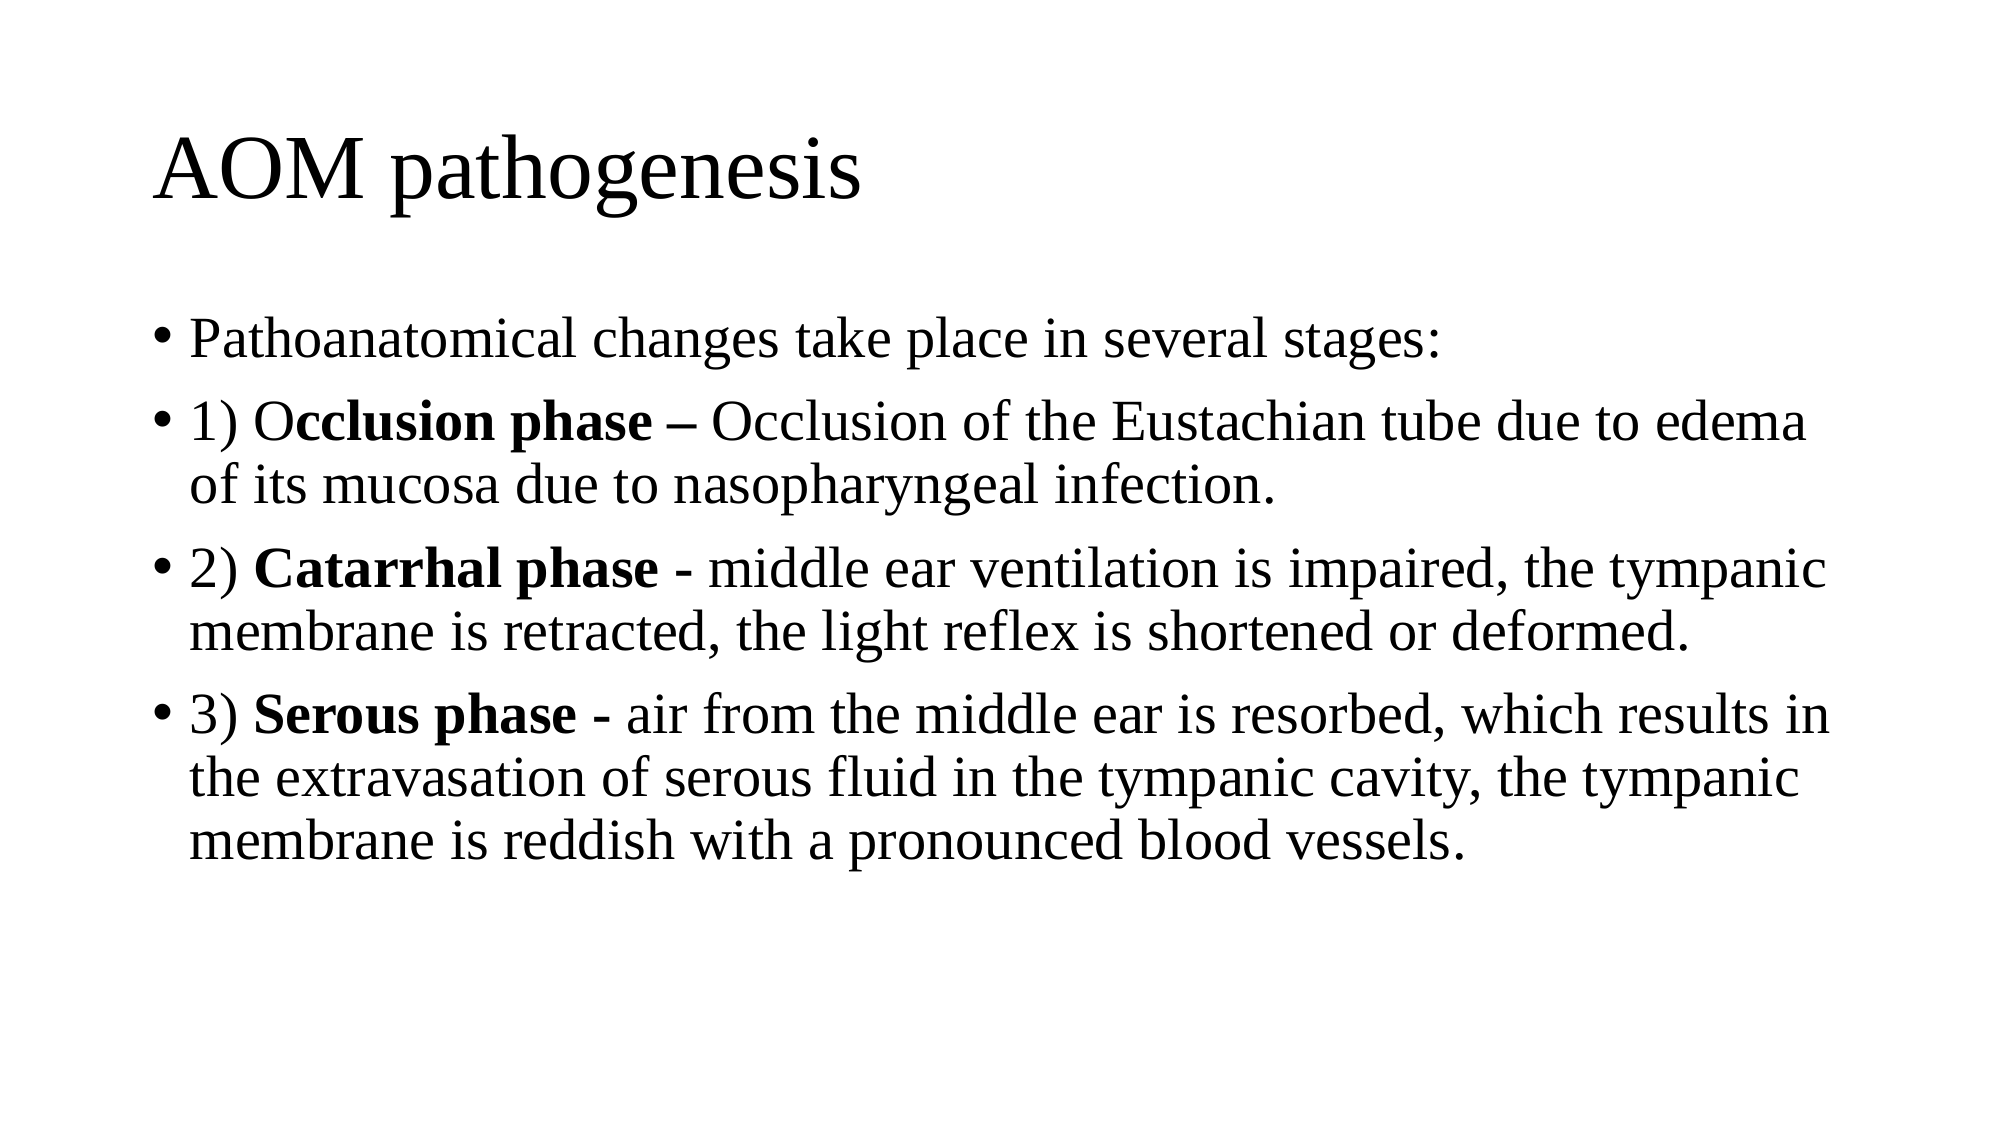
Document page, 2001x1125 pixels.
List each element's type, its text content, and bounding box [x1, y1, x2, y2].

title AOM pathogenesis [137, 59, 1863, 278]
list Pathoanatomical changes take place in several stages: 1) Occlusion phase – Occlusion of the Eustachian tube due to edema of its mucosa due to nasopharyngeal infection. 2) Catarrhal phase - middle ear ventilation is impaired, the tympanic membrane is retracted, the light reflex is shortened or deformed. 3) Serous phase - air from the middle ear is resorbed, which results in the extravasation of serous fluid in the tympanic cavity, the tympanic membrane is reddish with a pronounced blood vessels. [137, 299, 1863, 1014]
